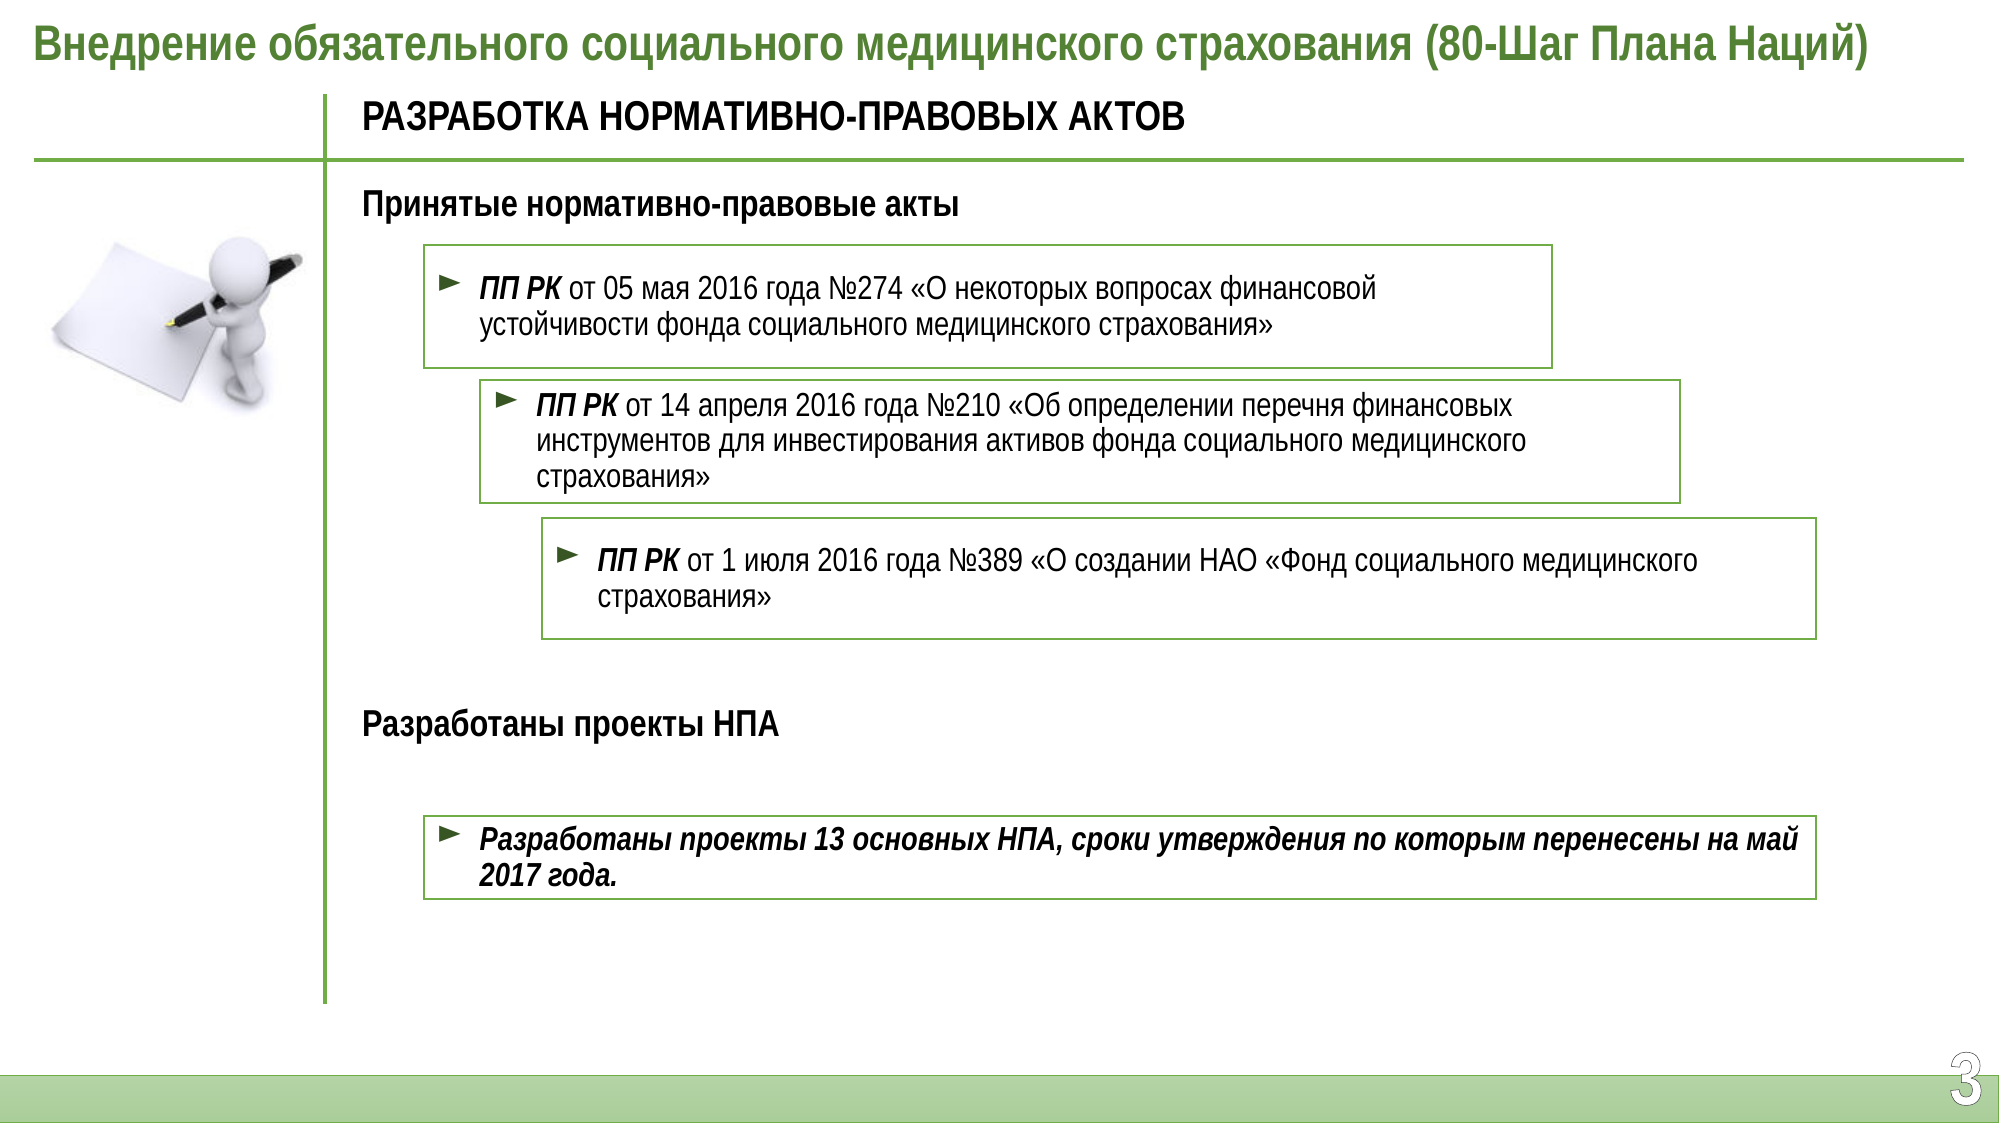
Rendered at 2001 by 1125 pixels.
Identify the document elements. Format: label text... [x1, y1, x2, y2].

text_box Внедрение обязательного социального медицинского страхования (80-Шаг Плана Наций) [18, 2, 1980, 78]
text_box РАЗРАБОТКА НОРМАТИВНО-ПРАВОВЫХ АКТОВ [347, 81, 1933, 147]
text_box ПП РК от 05 мая 2016 года №274 «О некоторых вопросах финансовой устойчивости фонда социального медицинского страхования» [423, 244, 1553, 369]
picture [34, 202, 323, 444]
text_box Разработаны проекты 13 основных НПА, сроки утверждения по которым перенесены на май 2017 года. [423, 815, 1817, 900]
slide_number 3 [1913, 1044, 1999, 1105]
text_box Разработаны проекты НПА [347, 692, 832, 752]
text_box ПП РК от 1 июля 2016 года №389 «О создании НАО «Фонд социального медицинского страхования» [541, 517, 1817, 640]
text_box [0, 1075, 1999, 1123]
text_box ПП РК от 14 апреля 2016 года №210 «Об определении перечня финансовых инструментов для инвестирования активов фонда социального медицинского страхования» [479, 379, 1681, 504]
text_box Принятые нормативно-правовые акты [347, 172, 1385, 232]
